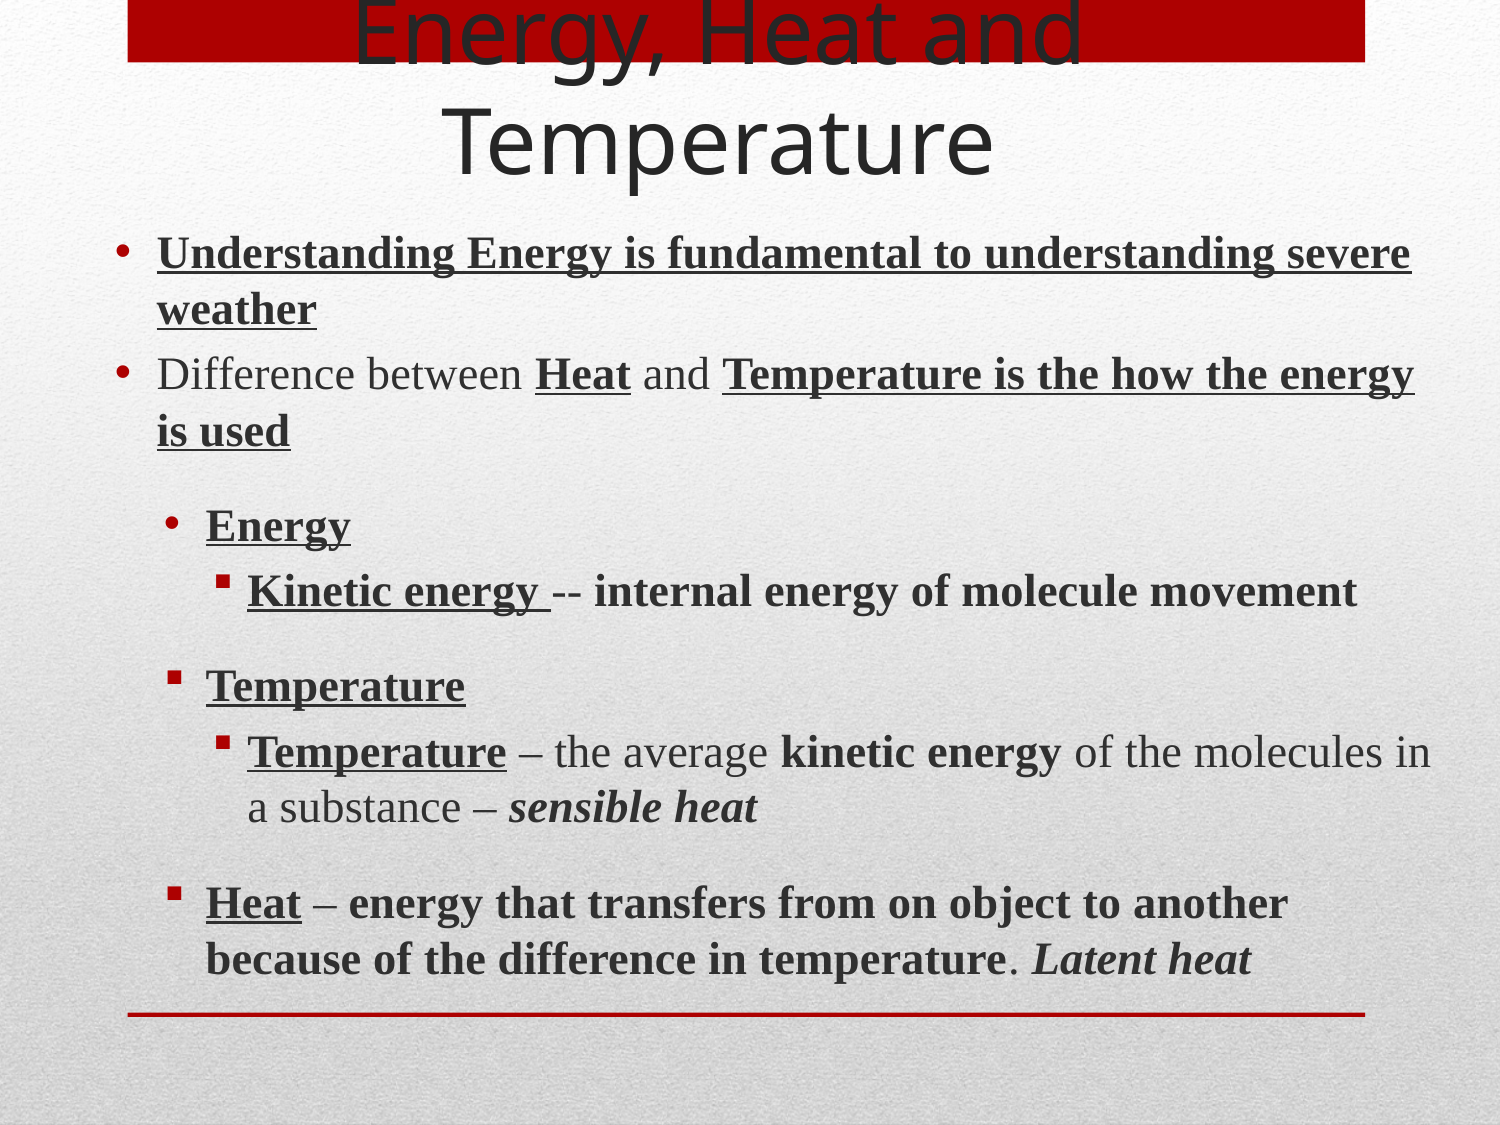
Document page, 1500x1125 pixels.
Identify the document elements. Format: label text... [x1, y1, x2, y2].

title Energy, Heat and Temperature [62, 12, 1375, 200]
list Understanding Energy is fundamental to understanding severe weather Difference between Heat and Temperature is the how the energy is used Energy Kinetic energy -- internal energy of molecule movement Temperature Temperature – the average kinetic energy of the molecules in a substance – sensible heat Heat – energy that transfers from on object to another because of the difference in temperature. Latent heat [99, 212, 1450, 994]
